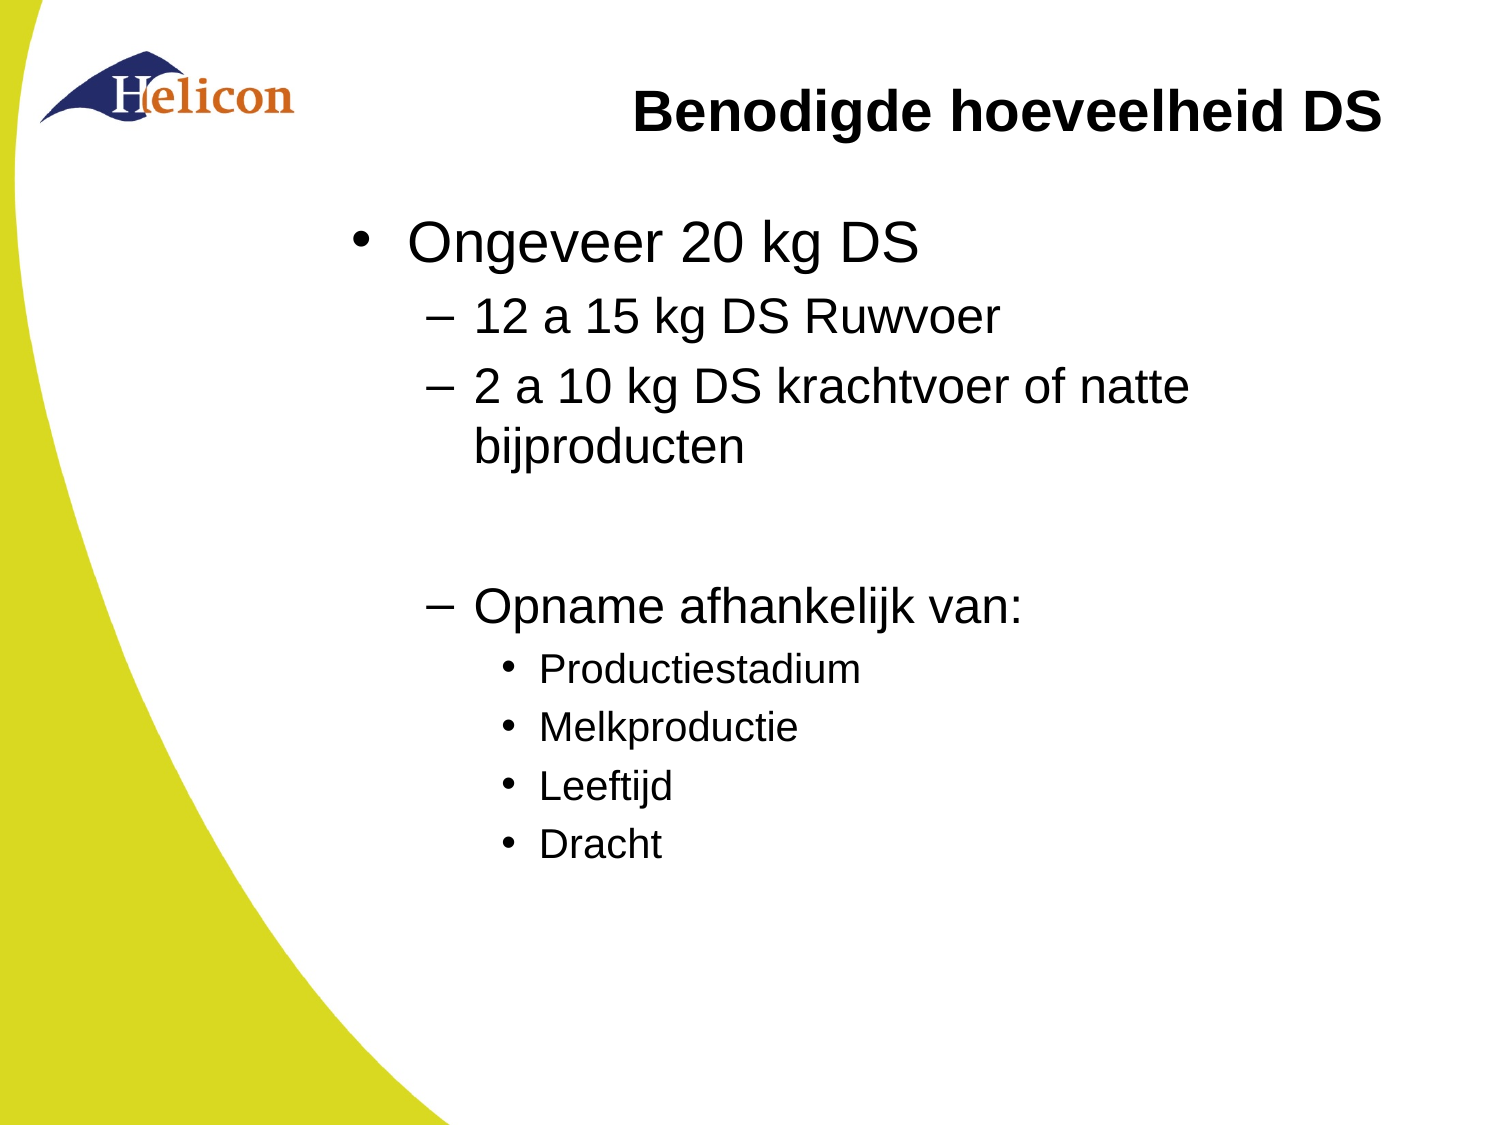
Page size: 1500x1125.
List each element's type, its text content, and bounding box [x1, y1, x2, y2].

picture [0, 0, 1500, 1125]
list Ongeveer 20 kg DS 12 a 15 kg DS Ruwvoer 2 a 10 kg DS krachtvoer of natte bijproducten Opname afhankelijk van: Productiestadium Melkproductie Leeftijd Dracht [336, 196, 1425, 1005]
title Benodigde hoeveelheid DS [324, 54, 1415, 161]
